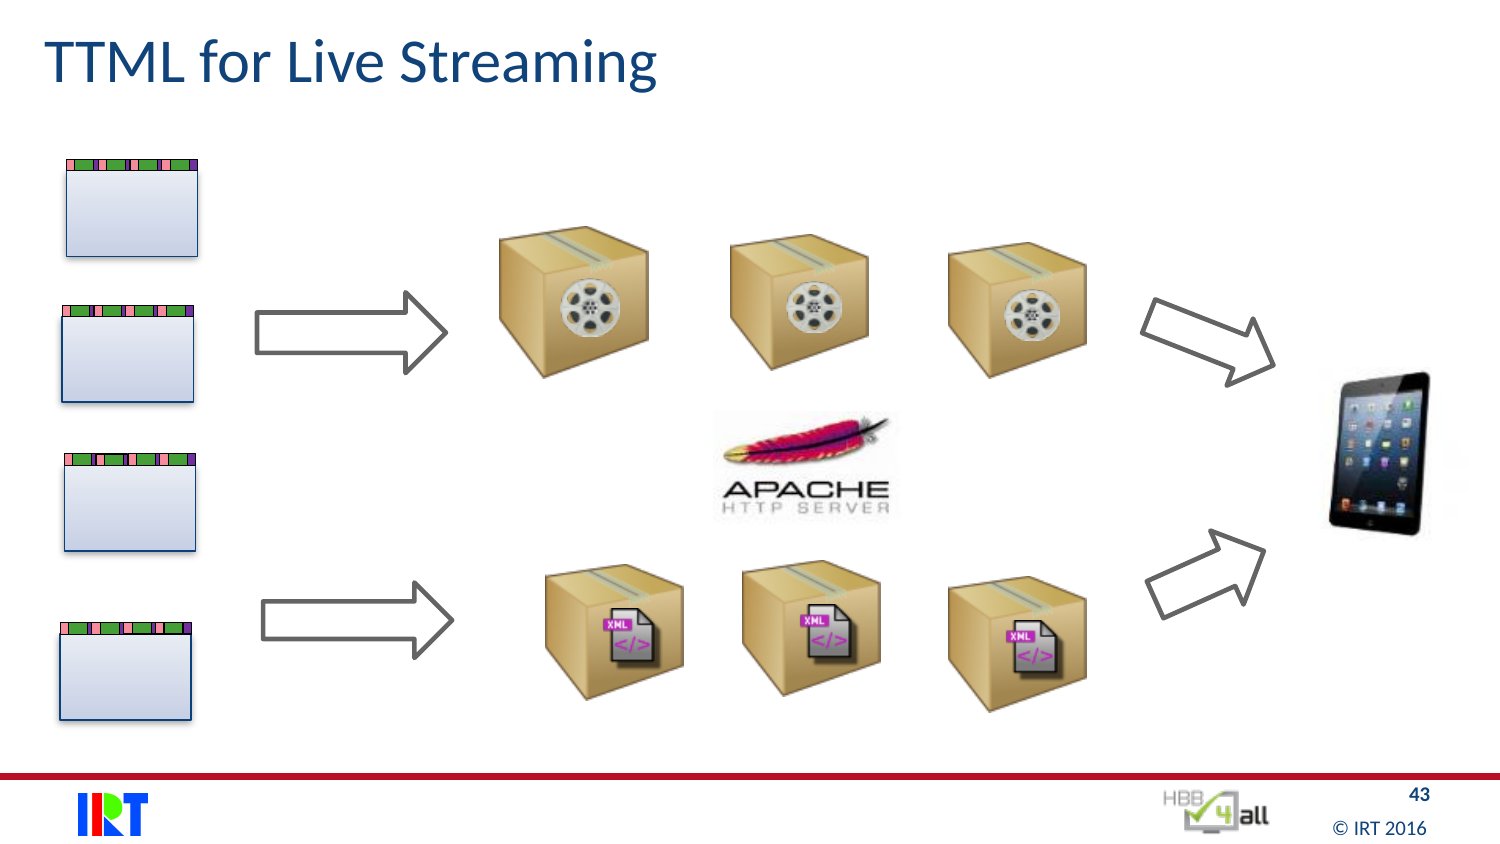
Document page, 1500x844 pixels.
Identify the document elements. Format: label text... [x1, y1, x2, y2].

picture [712, 411, 911, 535]
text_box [545, 564, 685, 702]
text_box [1142, 299, 1274, 386]
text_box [61, 304, 194, 403]
text_box [256, 292, 446, 374]
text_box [59, 622, 192, 721]
picture [1163, 787, 1270, 844]
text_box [948, 575, 1088, 713]
picture [1295, 367, 1469, 541]
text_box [499, 226, 649, 380]
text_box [948, 242, 1088, 380]
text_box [742, 560, 882, 697]
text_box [730, 234, 870, 372]
text_box [263, 582, 453, 658]
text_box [64, 453, 196, 552]
title TTML for Live Streaming [29, 0, 1223, 124]
text_box [1146, 530, 1264, 619]
picture [78, 793, 148, 836]
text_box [66, 159, 198, 257]
